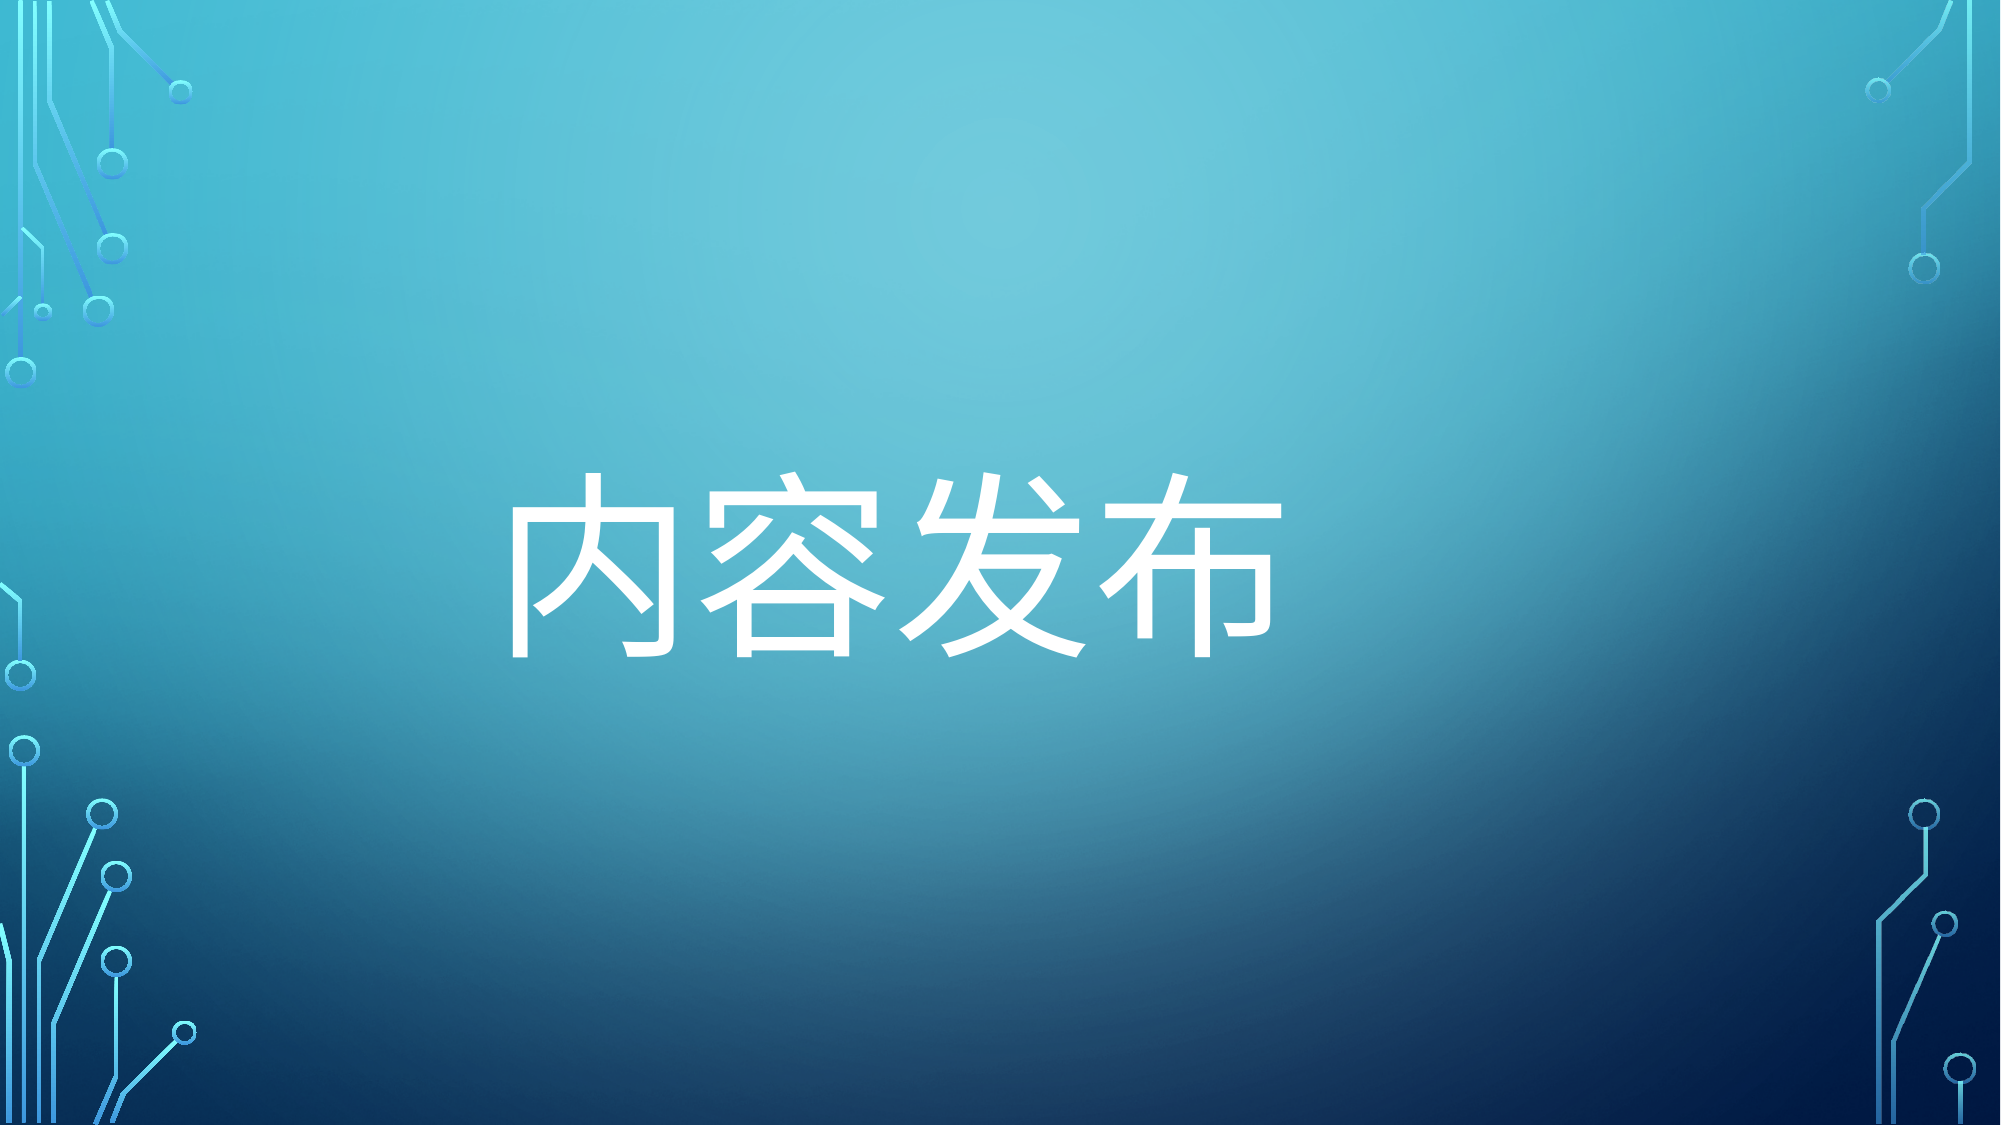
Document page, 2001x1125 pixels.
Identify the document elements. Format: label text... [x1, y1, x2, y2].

text_box 内容发布 [478, 433, 1309, 689]
